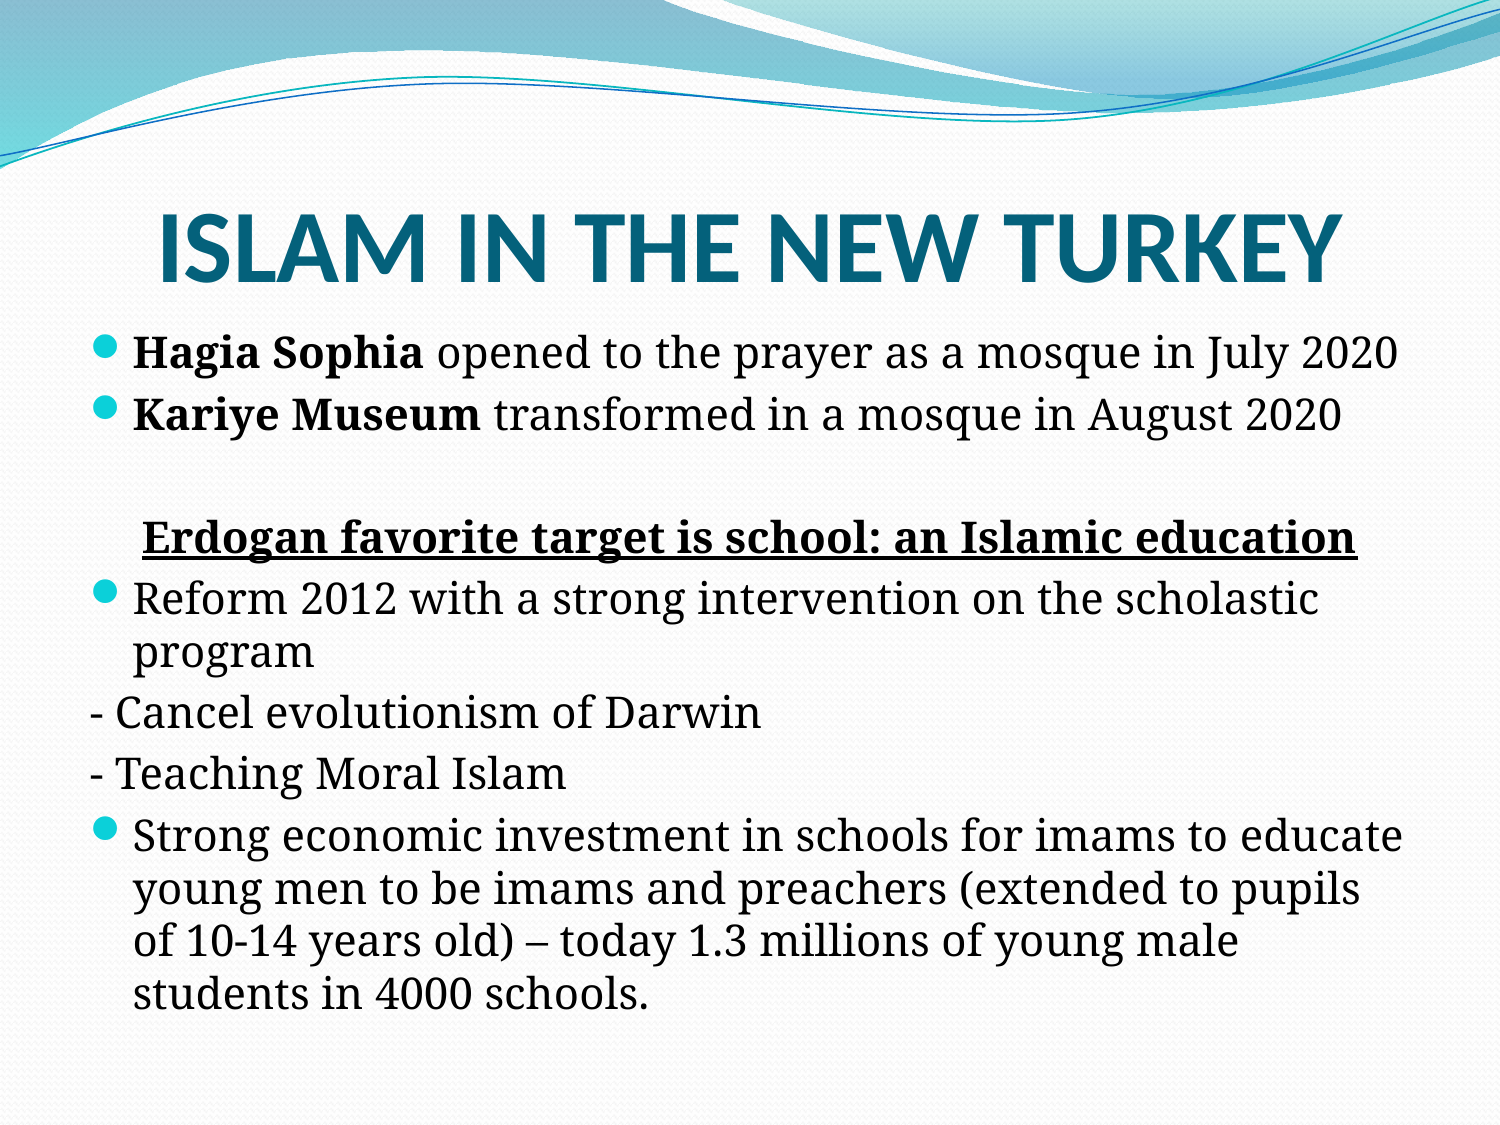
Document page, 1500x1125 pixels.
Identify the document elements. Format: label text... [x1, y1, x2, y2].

title ISLAM IN THE NEW TURKEY [75, 115, 1425, 303]
list Hagia Sophia opened to the prayer as a mosque in July 2020 Kariye Museum transformed in a mosque in August 2020 Erdogan favorite target is school: an Islamic education Reform 2012 with a strong intervention on the scholastic program - Cancel evolutionism of Darwin - Teaching Moral Islam Strong economic investment in schools for imams to educate young men to be imams and preachers (extended to pupils of 10-14 years old) – today 1.3 millions of young male students in 4000 schools. [75, 317, 1425, 1038]
